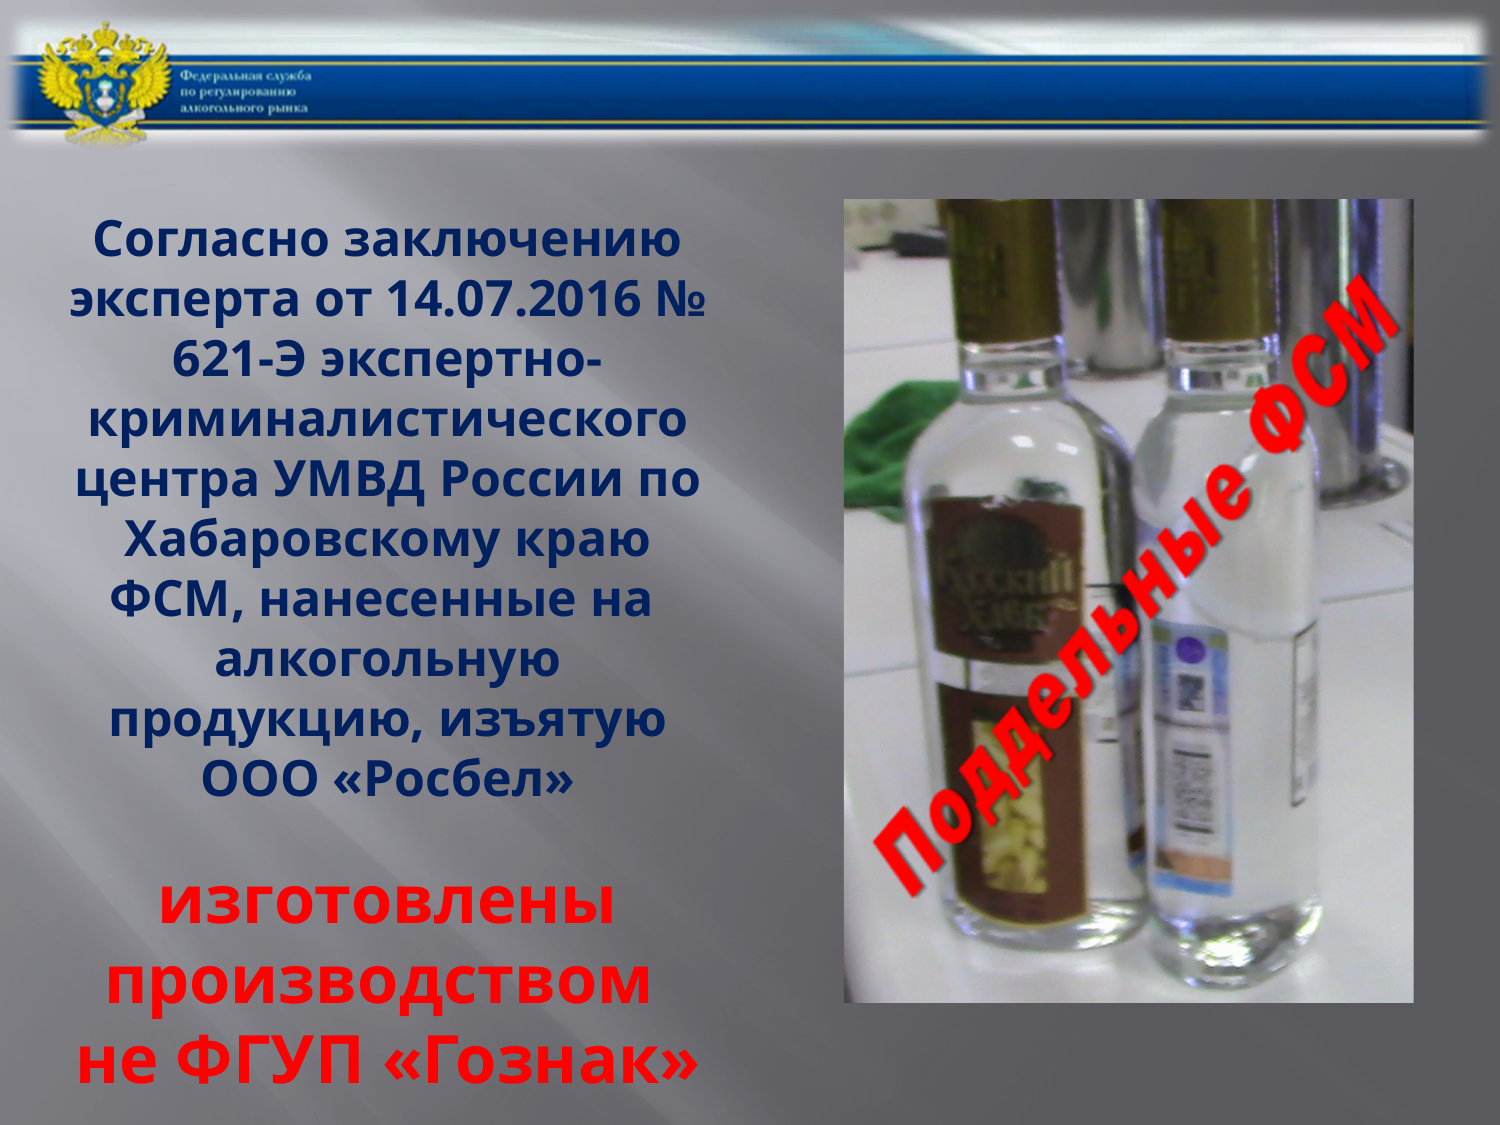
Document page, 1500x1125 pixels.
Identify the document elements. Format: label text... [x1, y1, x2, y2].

picture [0, 5, 1500, 155]
text_box Согласно заключению эксперта от 14.07.2016 № 621-Э экспертно-криминалистического центра УМВД России по Хабаровскому краю ФСМ, нанесенные на алкогольную продукцию, изъятую ООО «Росбел» изготовлены производством не ФГУП «Гознак» [46, 201, 729, 1125]
picture [720, 198, 1500, 1004]
